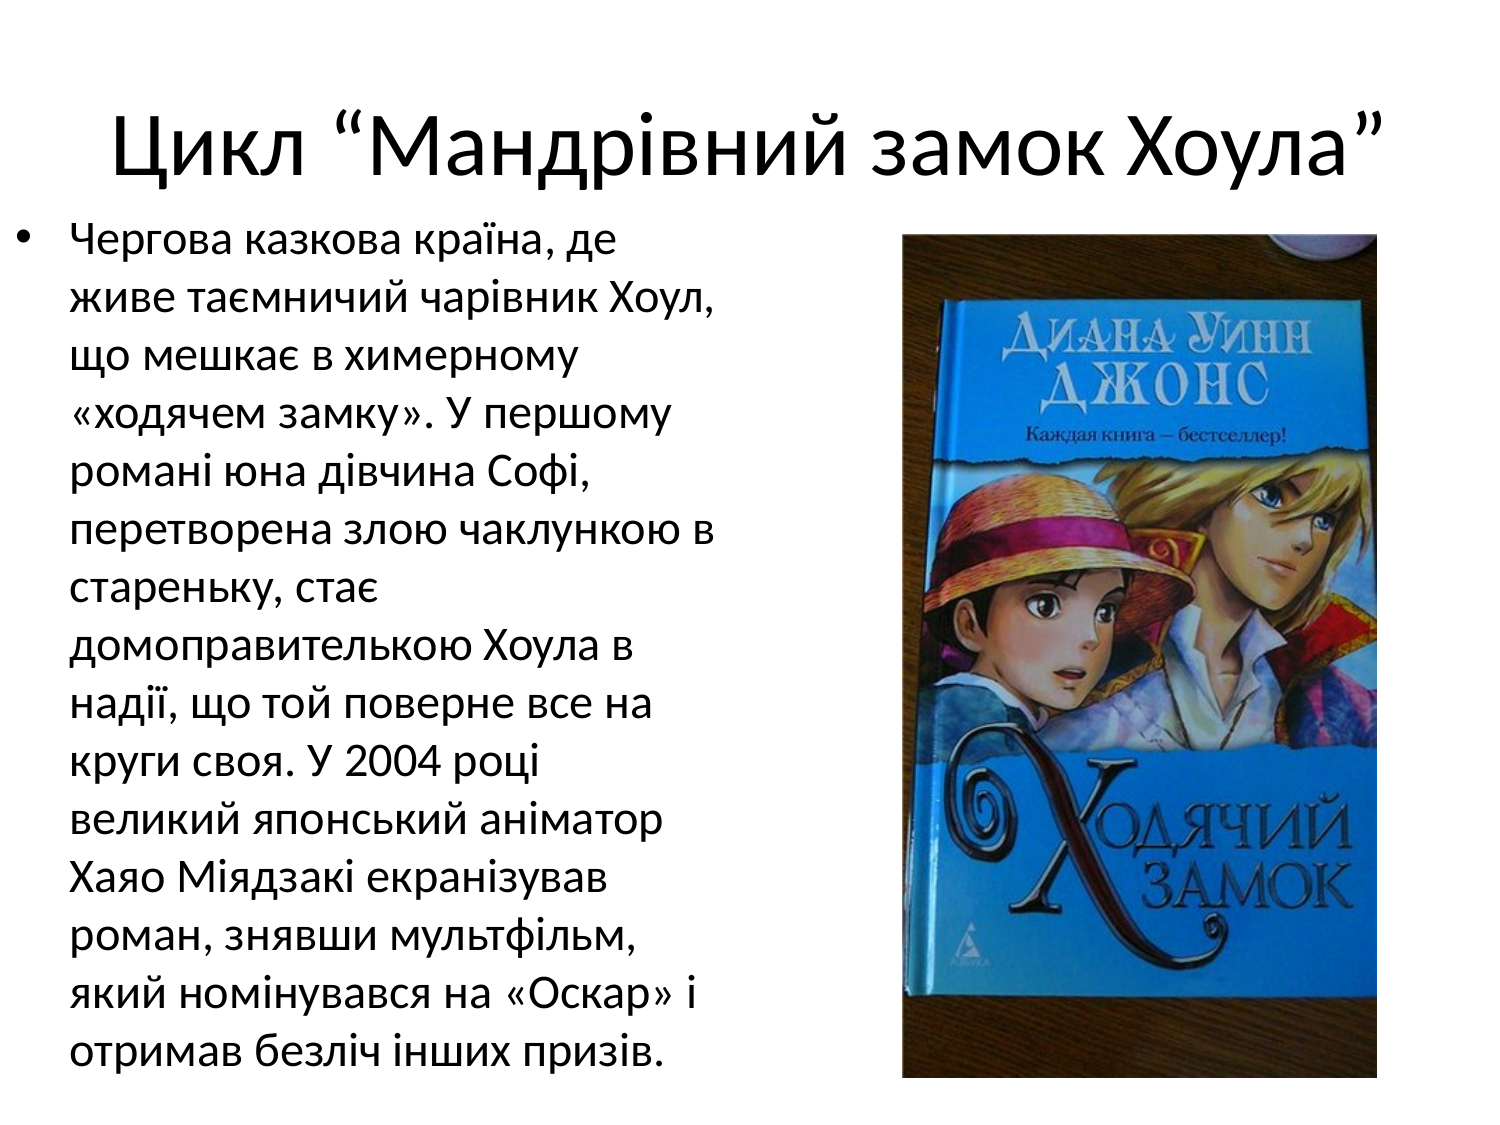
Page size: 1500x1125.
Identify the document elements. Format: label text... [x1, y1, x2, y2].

list Чергова казкова країна, де живе таємничий чарівник Хоул, що мешкає в химерному «ходячем замку». У першому романі юна дівчина Софі, перетворена злою чаклункою в стареньку, стає домоправителькою Хоула в надії, що той поверне все на круги своя. У 2004 році великий японський аніматор Хаяо Міядзакі екранізував роман, знявши мультфільм, який номінувався на «Оскар» і отримав безліч інших призів. [0, 199, 738, 1090]
title Цикл “Мандрівний замок Хоула” [75, 45, 1425, 233]
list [902, 234, 1378, 1078]
